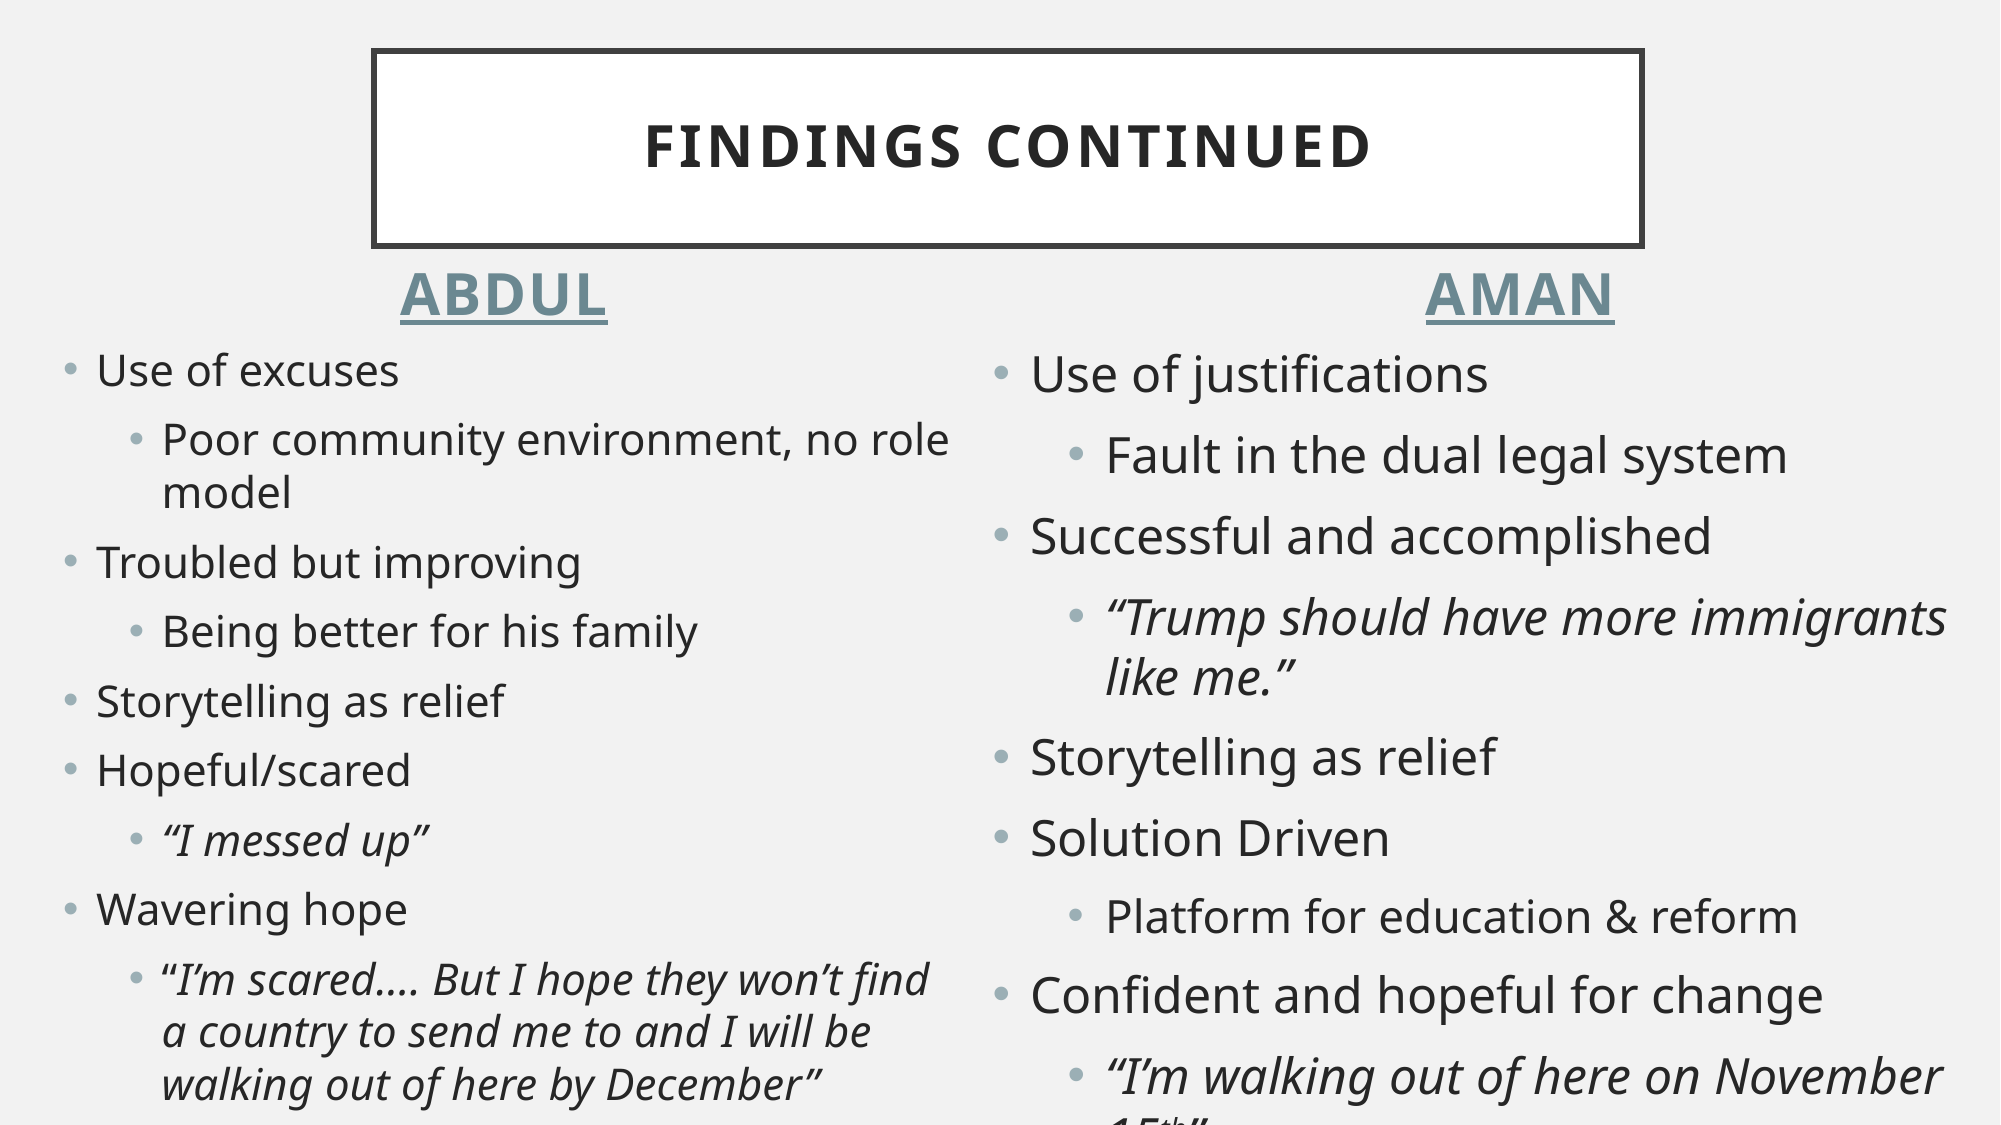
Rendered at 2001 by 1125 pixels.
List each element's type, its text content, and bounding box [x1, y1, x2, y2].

list Abdul [153, 219, 855, 334]
list Use of justifications Fault in the dual legal system Successful and accomplished “Trump should have more immigrants like me.” Storytelling as relief Solution Driven Platform for education & reform Confident and hopeful for change “I’m walking out of here on November 15th” [977, 334, 2000, 1125]
title Findings continued [371, 48, 1645, 249]
list Use of excuses Poor community environment, no role model Troubled but improving Being better for his family Storytelling as relief Hopeful/scared “I messed up” Wavering hope “I’m scared…. But I hope they won’t find a country to send me to and I will be walking out of here by December” [48, 334, 977, 1125]
list Aman [1170, 219, 1871, 335]
